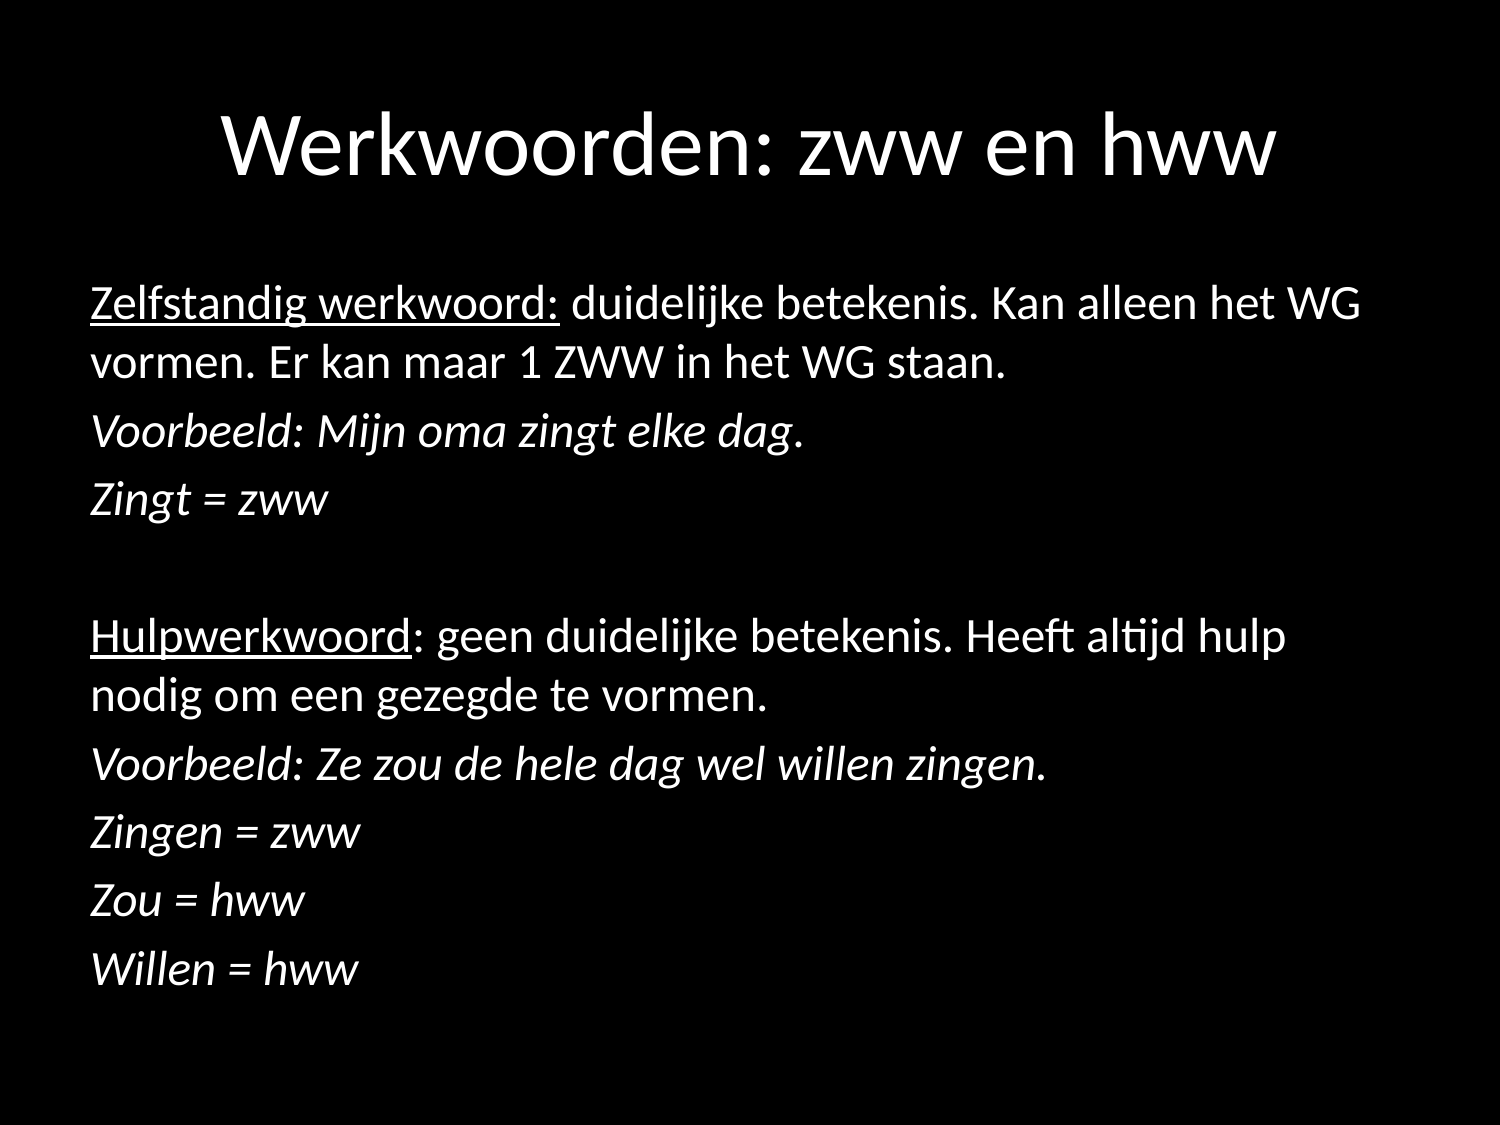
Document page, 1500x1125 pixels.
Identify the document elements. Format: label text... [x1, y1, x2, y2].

list Zelfstandig werkwoord: duidelijke betekenis. Kan alleen het WG vormen. Er kan maar 1 ZWW in het WG staan. Voorbeeld: Mijn oma zingt elke dag. Zingt = zww Hulpwerkwoord: geen duidelijke betekenis. Heeft altijd hulp nodig om een gezegde te vormen. Voorbeeld: Ze zou de hele dag wel willen zingen. Zingen = zww Zou = hww Willen = hww [75, 262, 1425, 1005]
title Werkwoorden: zww en hww [75, 45, 1425, 233]
